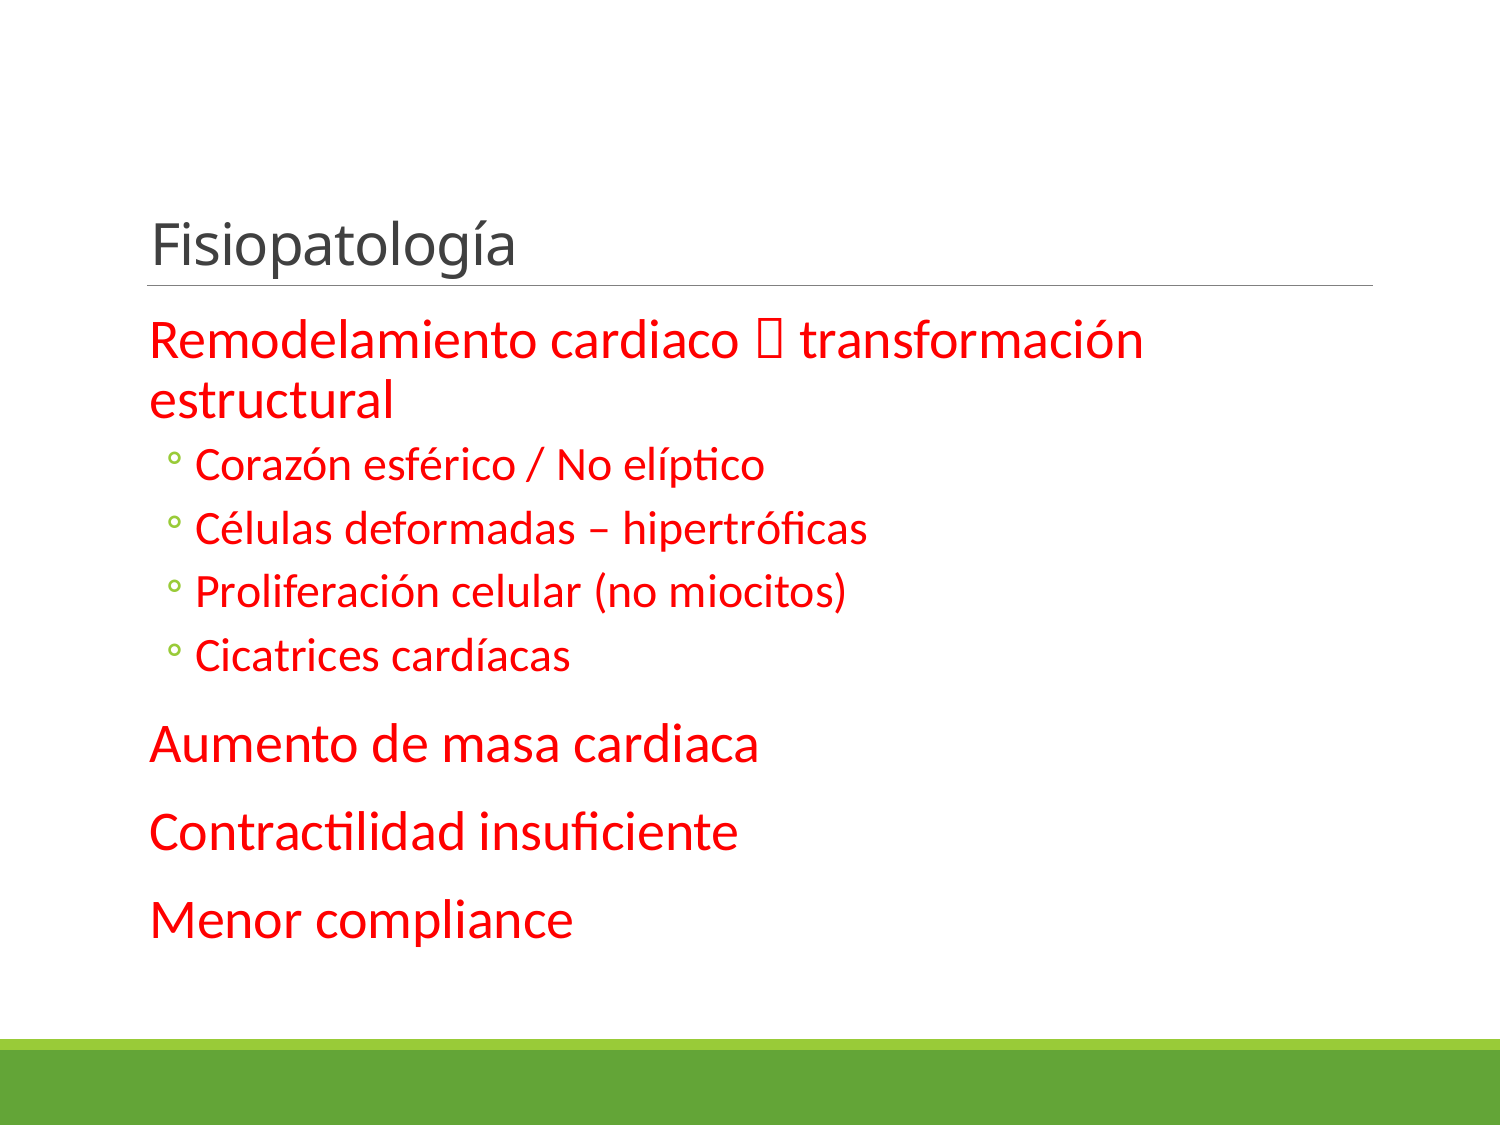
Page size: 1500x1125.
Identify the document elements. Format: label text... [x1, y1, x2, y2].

title Fisiopatología [135, 47, 1373, 285]
list Remodelamiento cardiaco  transformación estructural Corazón esférico / No elíptico Células deformadas – hipertróficas Proliferación celular (no miocitos) Cicatrices cardíacas Aumento de masa cardiaca Contractilidad insuficiente Menor compliance [135, 302, 1373, 963]
